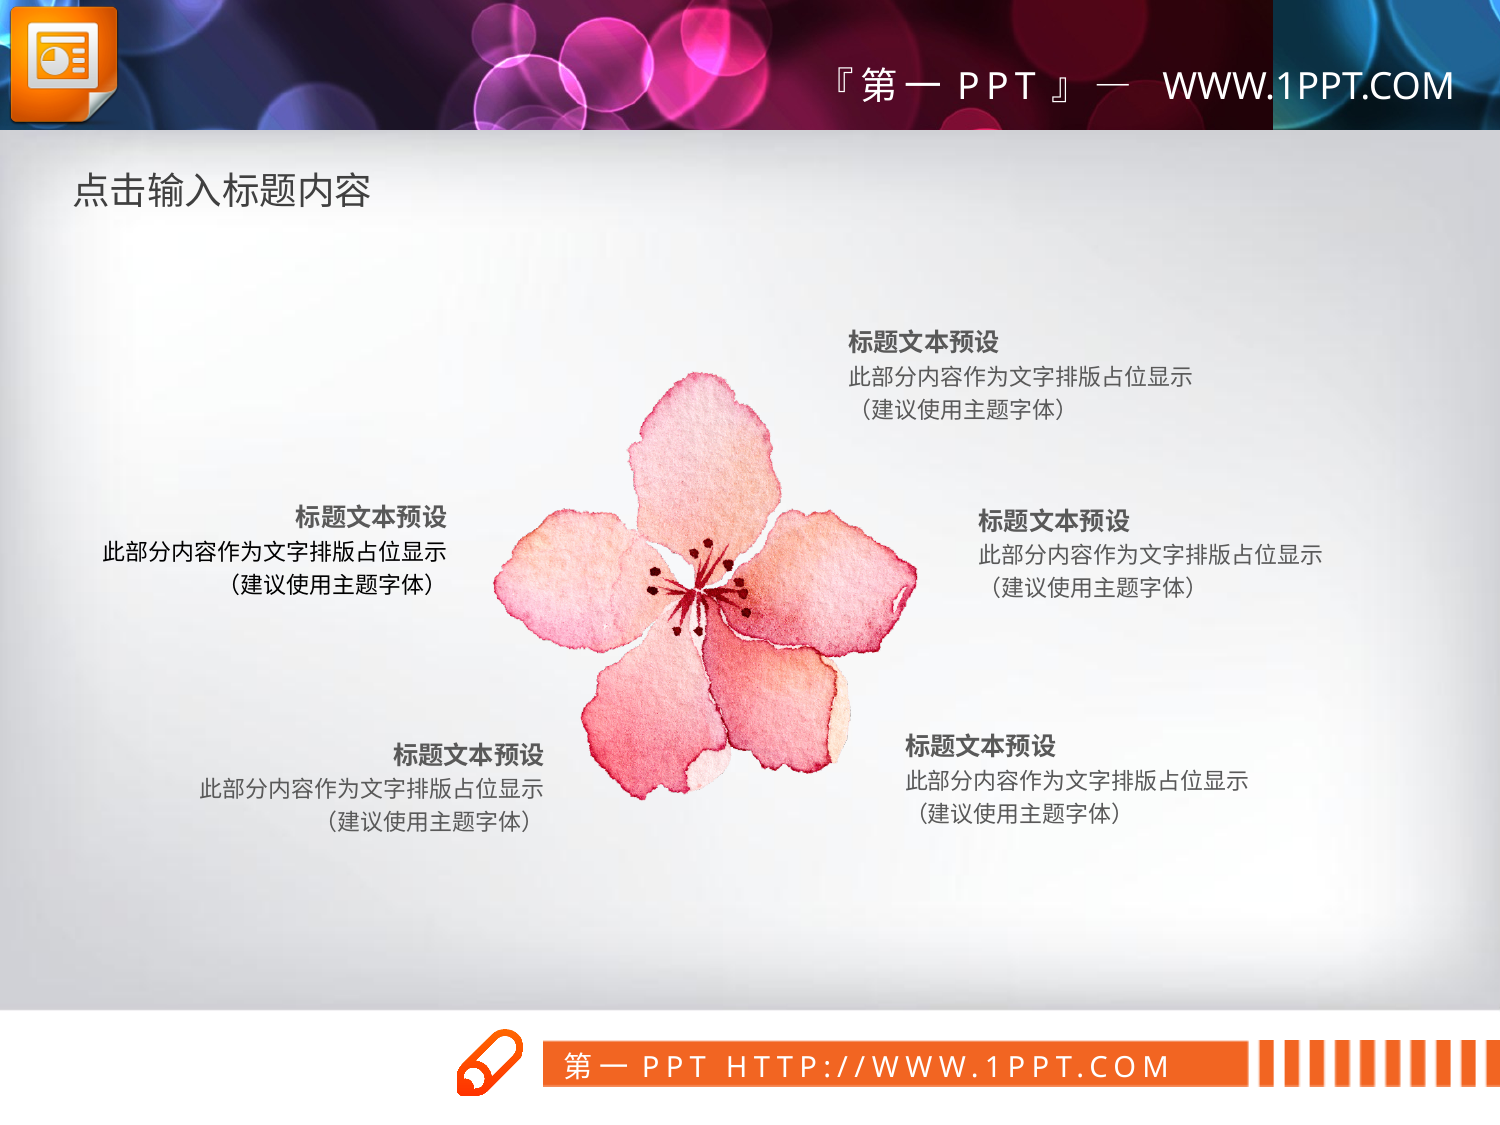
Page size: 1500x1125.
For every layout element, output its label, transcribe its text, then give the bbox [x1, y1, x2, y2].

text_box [848, 326, 1384, 437]
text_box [978, 504, 1384, 616]
picture [0, 0, 1500, 1012]
text_box 点击输入标题内容 [72, 158, 422, 222]
picture [543, 1040, 1500, 1087]
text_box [64, 501, 448, 612]
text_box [904, 730, 1384, 882]
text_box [64, 738, 545, 882]
